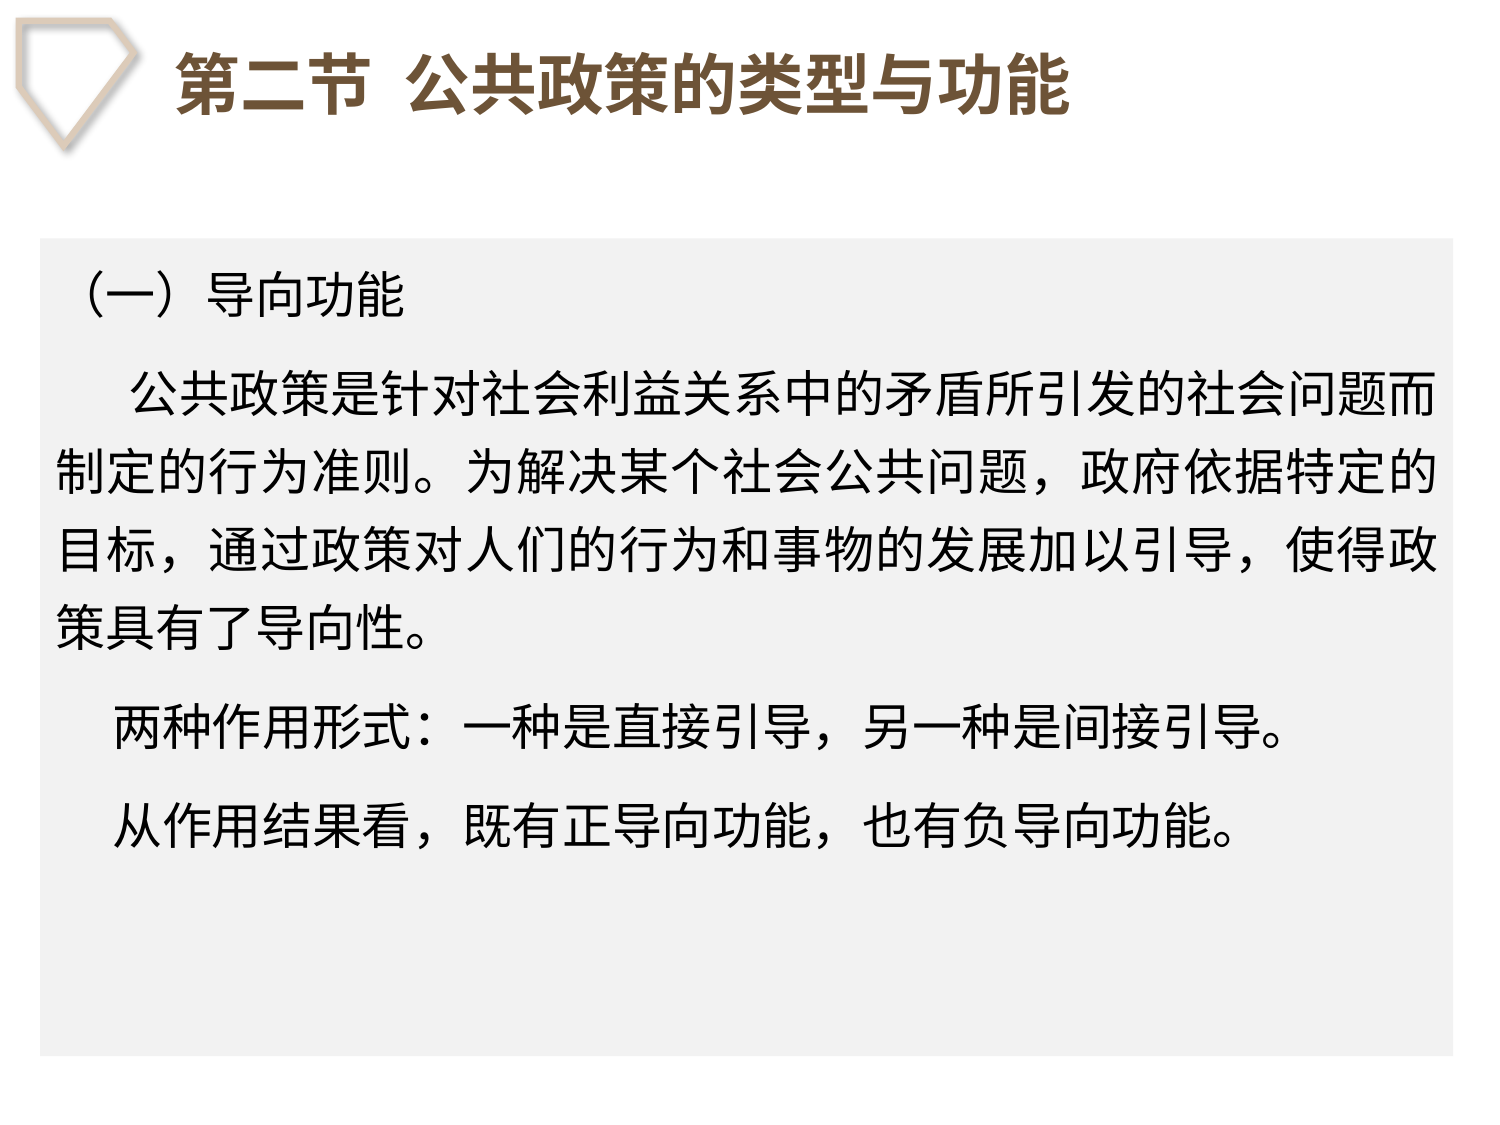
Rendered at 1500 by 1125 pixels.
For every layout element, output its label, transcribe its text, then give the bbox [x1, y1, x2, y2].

list （一）导向功能 公共政策是针对社会利益关系中的矛盾所引发的社会问题而制定的行为准则。为解决某个社会公共问题，政府依据特定的目标，通过政策对人们的行为和事物的发展加以引导，使得政策具有了导向性。 两种作用形式：一种是直接引导，另一种是间接引导。 从作用结果看，既有正导向功能，也有负导向功能。 [40, 238, 1454, 1057]
title 第二节 公共政策的类型与功能 [158, 18, 1456, 159]
